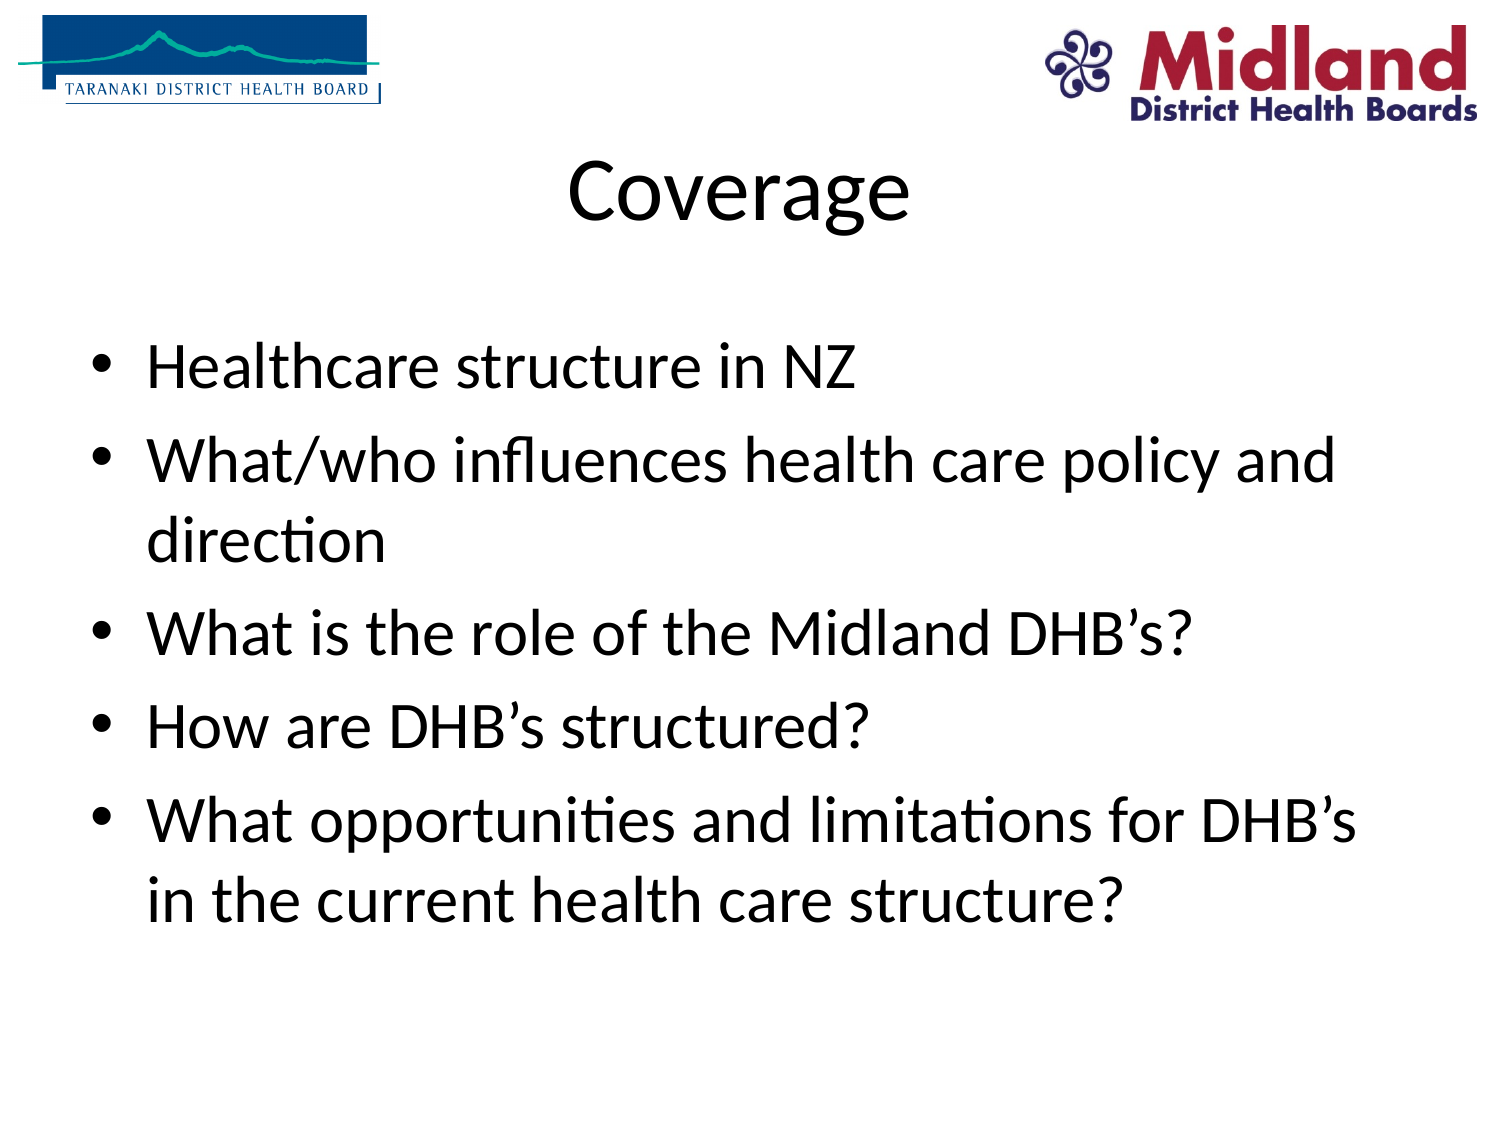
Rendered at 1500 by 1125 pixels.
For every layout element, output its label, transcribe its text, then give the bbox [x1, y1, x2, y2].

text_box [17, 15, 381, 104]
list Healthcare structure in NZ What/who influences health care policy and direction What is the role of the Midland DHB’s? How are DHB’s structured? What opportunities and limitations for DHB’s in the current health care structure? [75, 314, 1425, 1005]
title Coverage [64, 90, 1415, 278]
picture [1045, 25, 1477, 121]
